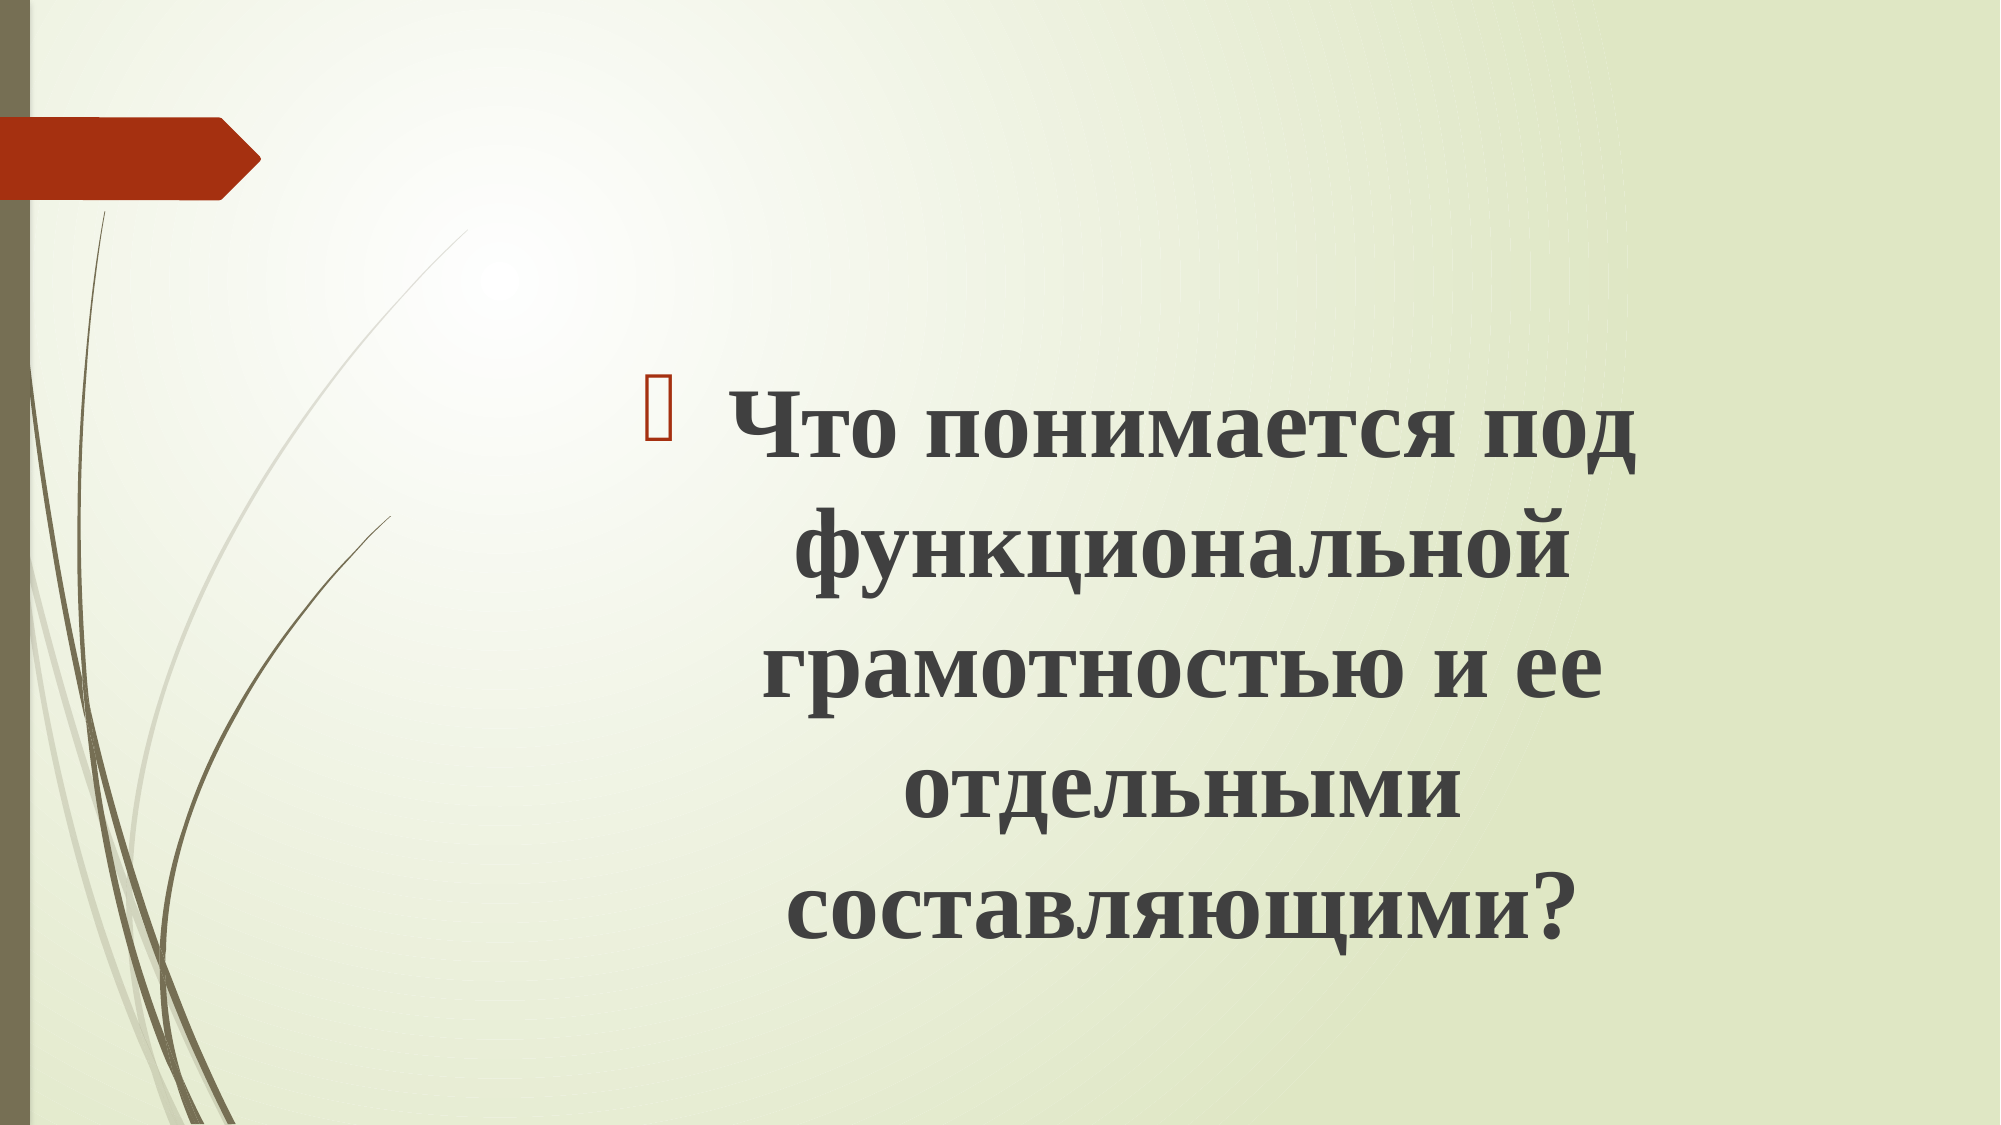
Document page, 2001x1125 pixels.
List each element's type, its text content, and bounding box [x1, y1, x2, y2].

list Что понимается под функциональной грамотностью и ее отдельными составляющими? [424, 350, 1888, 970]
